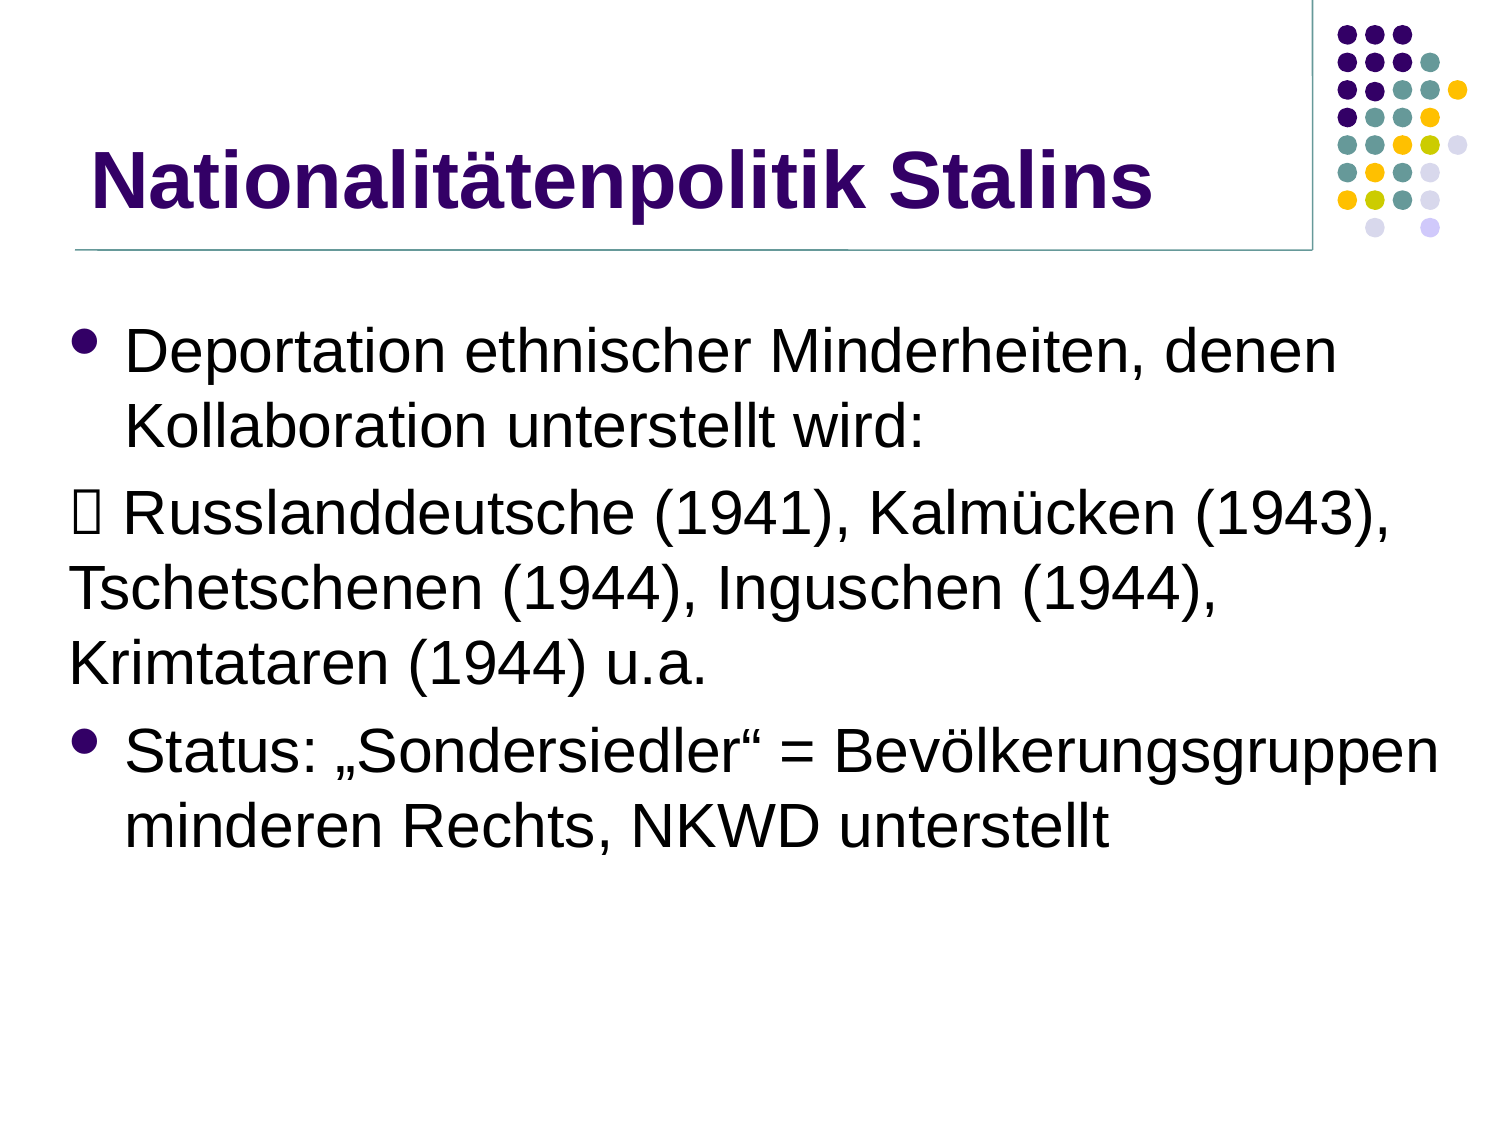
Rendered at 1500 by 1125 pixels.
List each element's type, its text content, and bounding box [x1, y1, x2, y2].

list Deportation ethnischer Minderheiten, denen Kollaboration unterstellt wird:  Russlanddeutsche (1941), Kalmücken (1943), Tschetschenen (1944), Inguschen (1944), Krimtataren (1944) u.a. Status: „Sondersiedler“ = Bevölkerungsgruppen minderen Rechts, NKWD unterstellt [52, 302, 1500, 1024]
title Nationalitätenpolitik Stalins [74, 19, 1313, 233]
